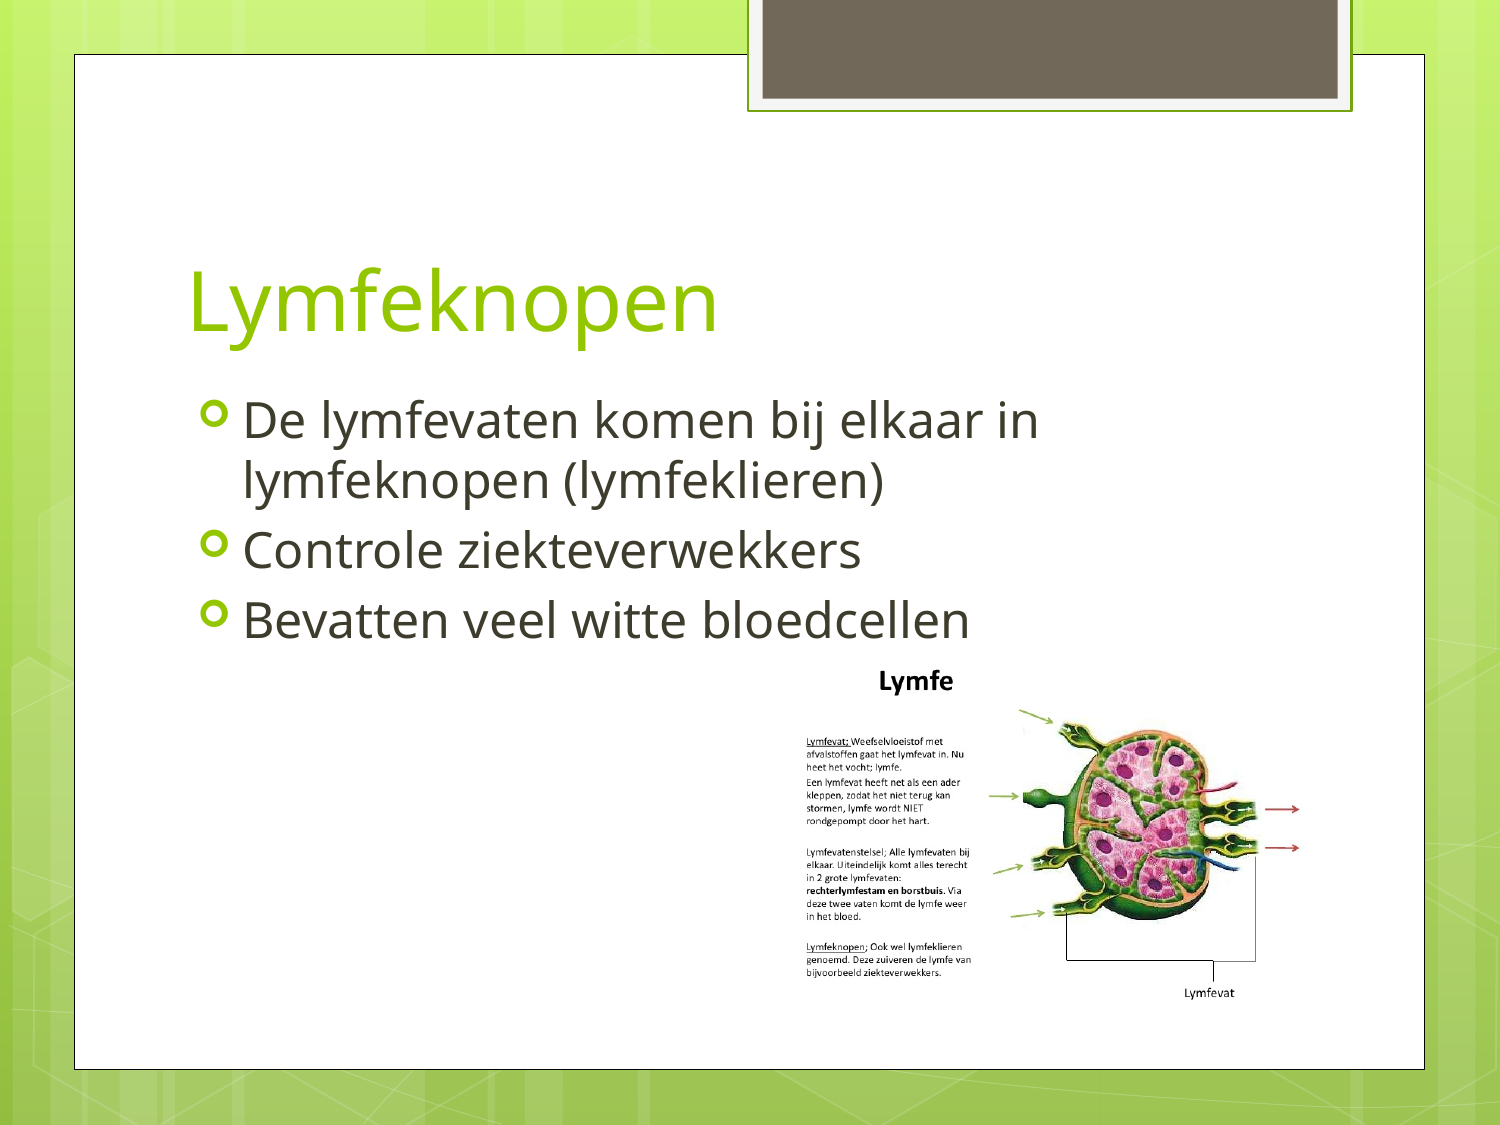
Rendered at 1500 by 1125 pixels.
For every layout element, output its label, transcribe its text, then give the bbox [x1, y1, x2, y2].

picture [773, 644, 1325, 1059]
title Lymfeknopen [171, 168, 1324, 357]
list De lymfevaten komen bij elkaar in lymfeknopen (lymfeklieren) Controle ziekteverwekkers Bevatten veel witte bloedcellen [171, 381, 1283, 957]
